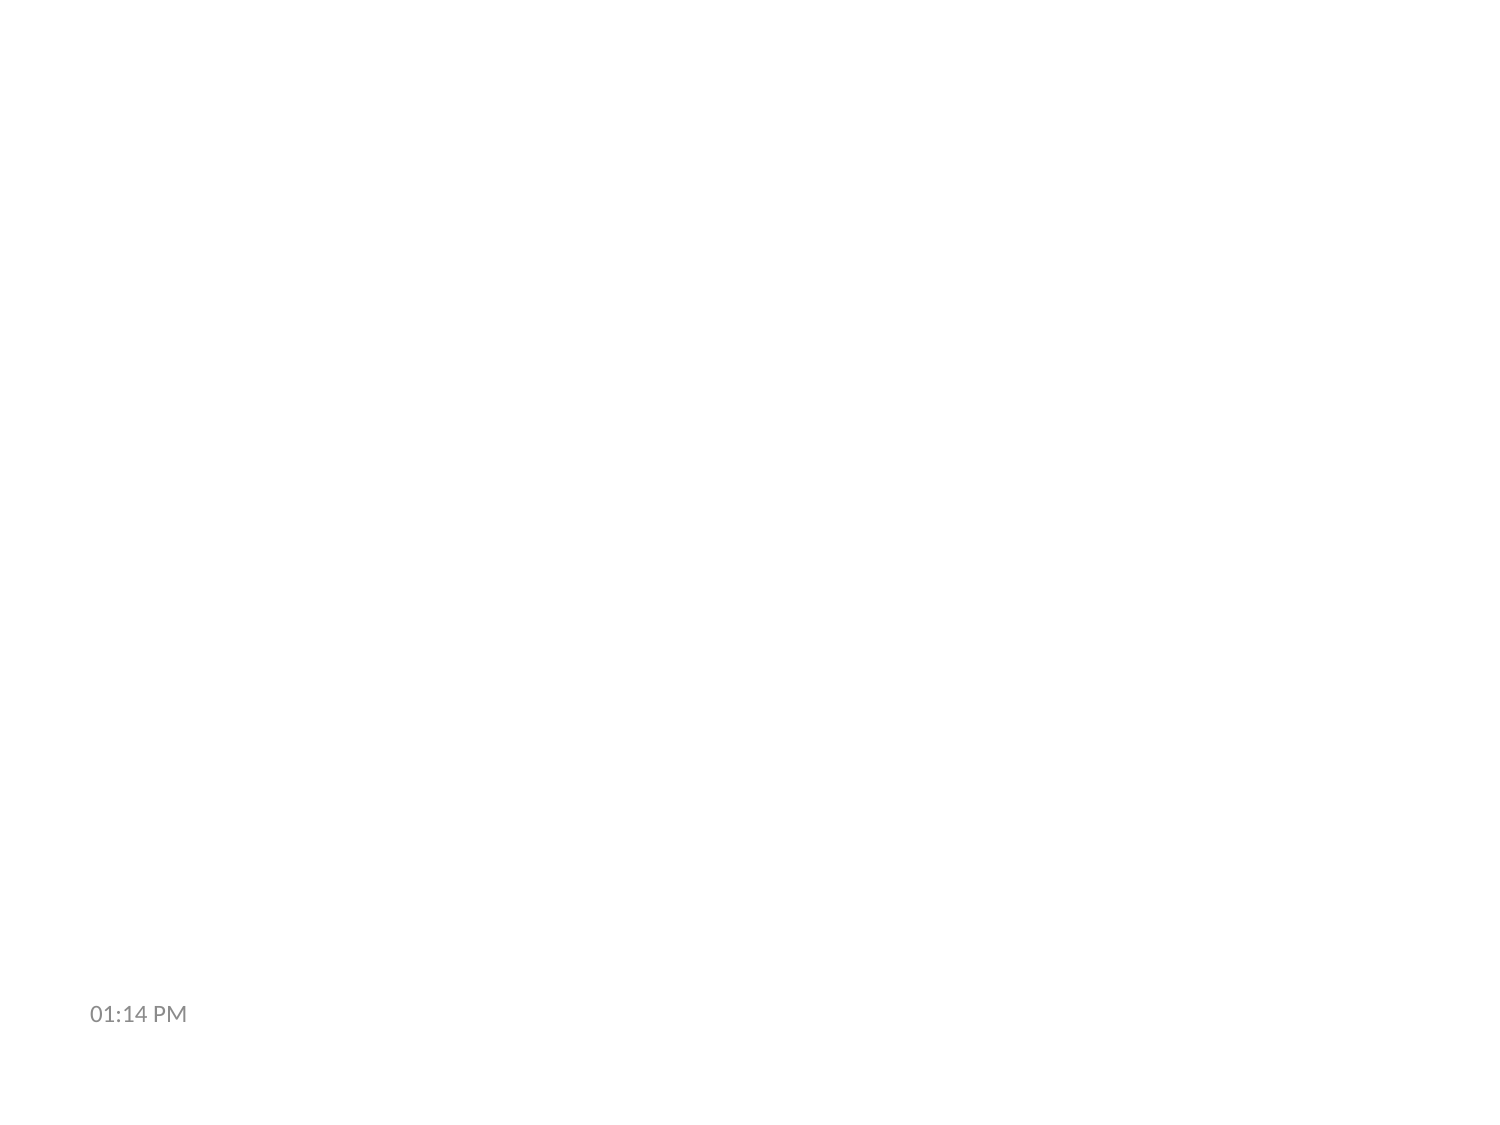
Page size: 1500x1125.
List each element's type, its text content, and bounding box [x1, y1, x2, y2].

text_box 3:35 PM [75, 982, 425, 1043]
